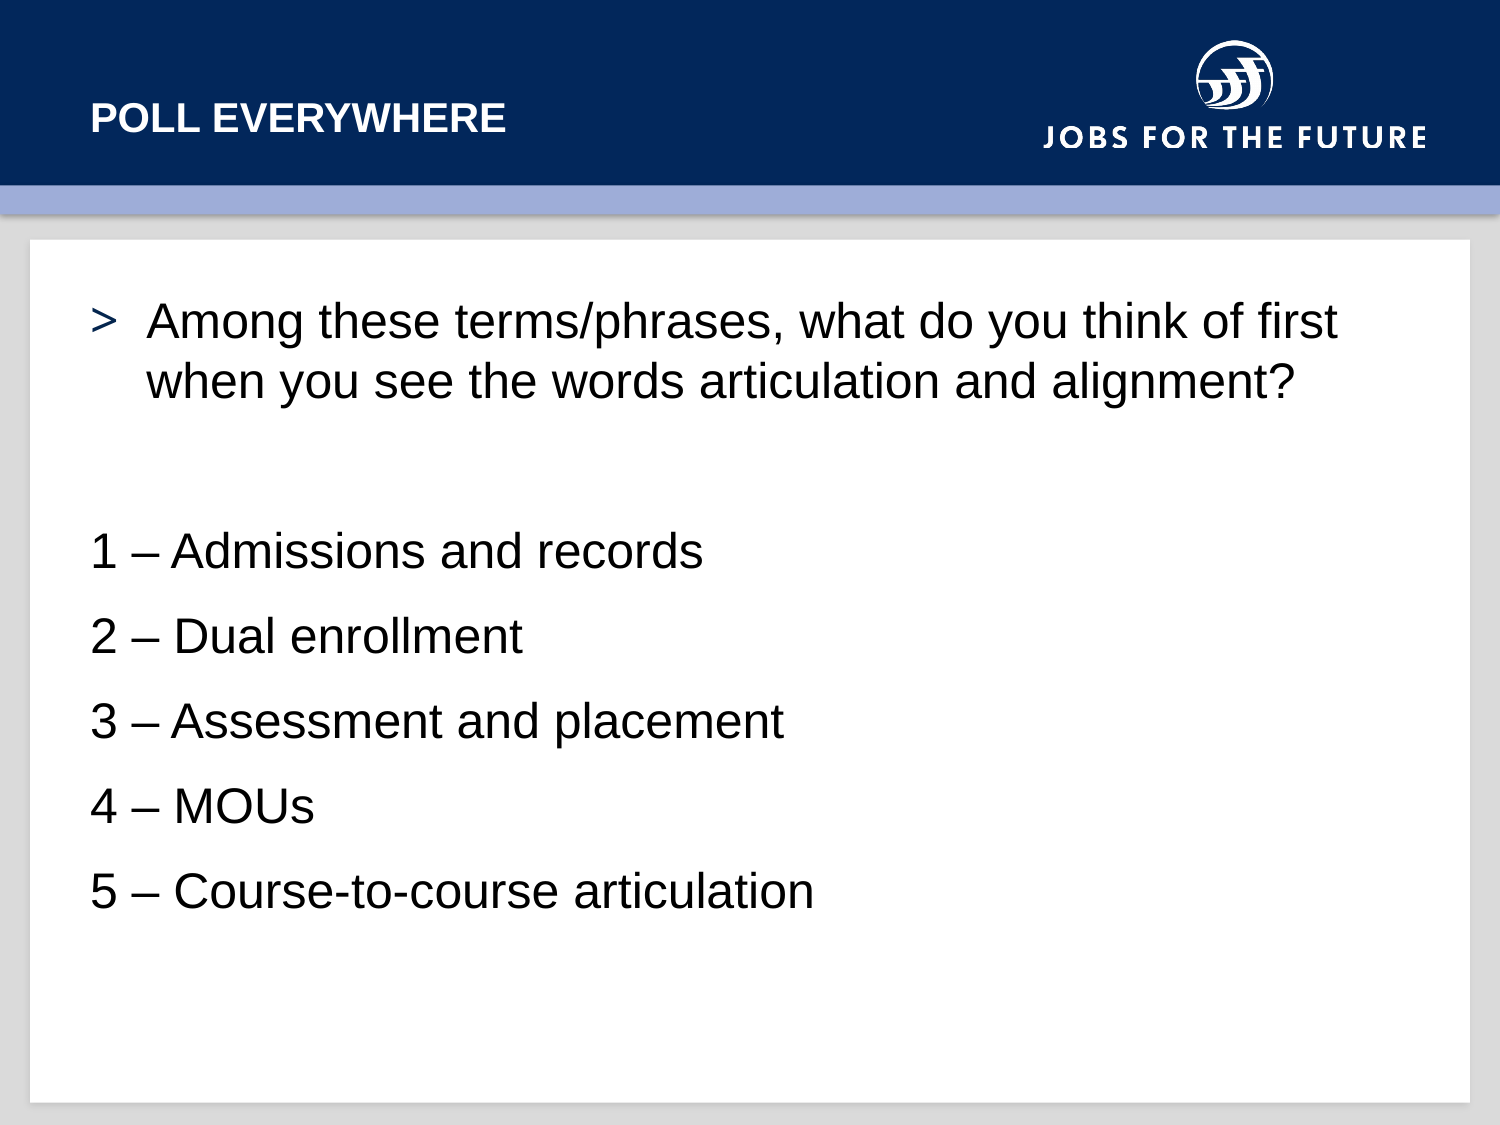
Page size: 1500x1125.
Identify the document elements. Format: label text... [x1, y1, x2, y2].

title POLL EVERYWHERE [75, 45, 1013, 188]
list Among these terms/phrases, what do you think of first when you see the words articulation and alignment? 1 – Admissions and records 2 – Dual enrollment 3 – Assessment and placement 4 – MOUs 5 – Course-to-course articulation [75, 281, 1425, 1041]
